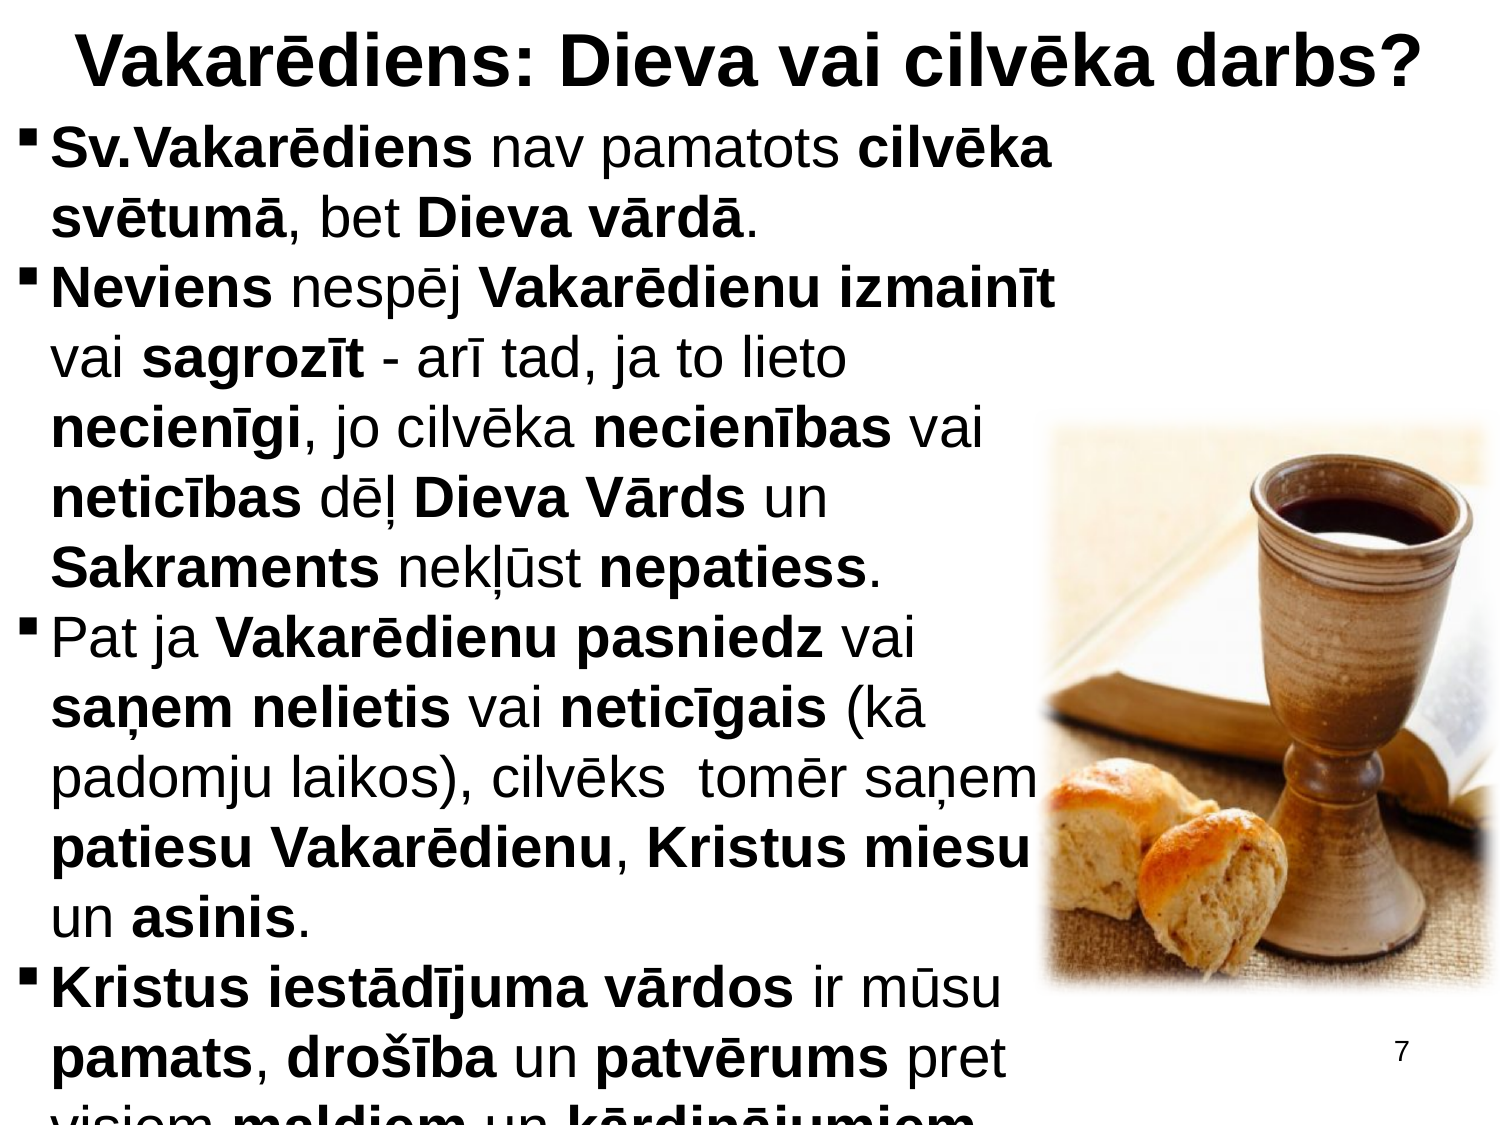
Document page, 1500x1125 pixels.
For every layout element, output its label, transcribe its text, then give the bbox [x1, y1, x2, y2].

text_box Vakarēdiens: Dieva vai cilvēka darbs? [0, 0, 1500, 114]
picture [1033, 408, 1500, 997]
text_box 7 [1128, 1024, 1425, 1103]
text_box Sv.Vakarēdiens nav pamatots cilvēka svētumā, bet Dieva vārdā. Neviens nespēj Vakarēdienu izmainīt vai sagrozīt - arī tad, ja to lieto necienīgi, jo cilvēka necienības vai neticības dēļ Dieva Vārds un Sakraments nekļūst nepatiess. Pat ja Vakarēdienu pasniedz vai saņem nelietis vai neticīgais (kā padomju laikos), cilvēks tomēr saņem patiesu Vakarēdienu, Kristus miesu un asinis. Kristus iestādījuma vārdos ir mūsu pamats, drošība un patvērums pret visiem maldiem un kārdinājumiem. [0, 101, 1128, 1125]
